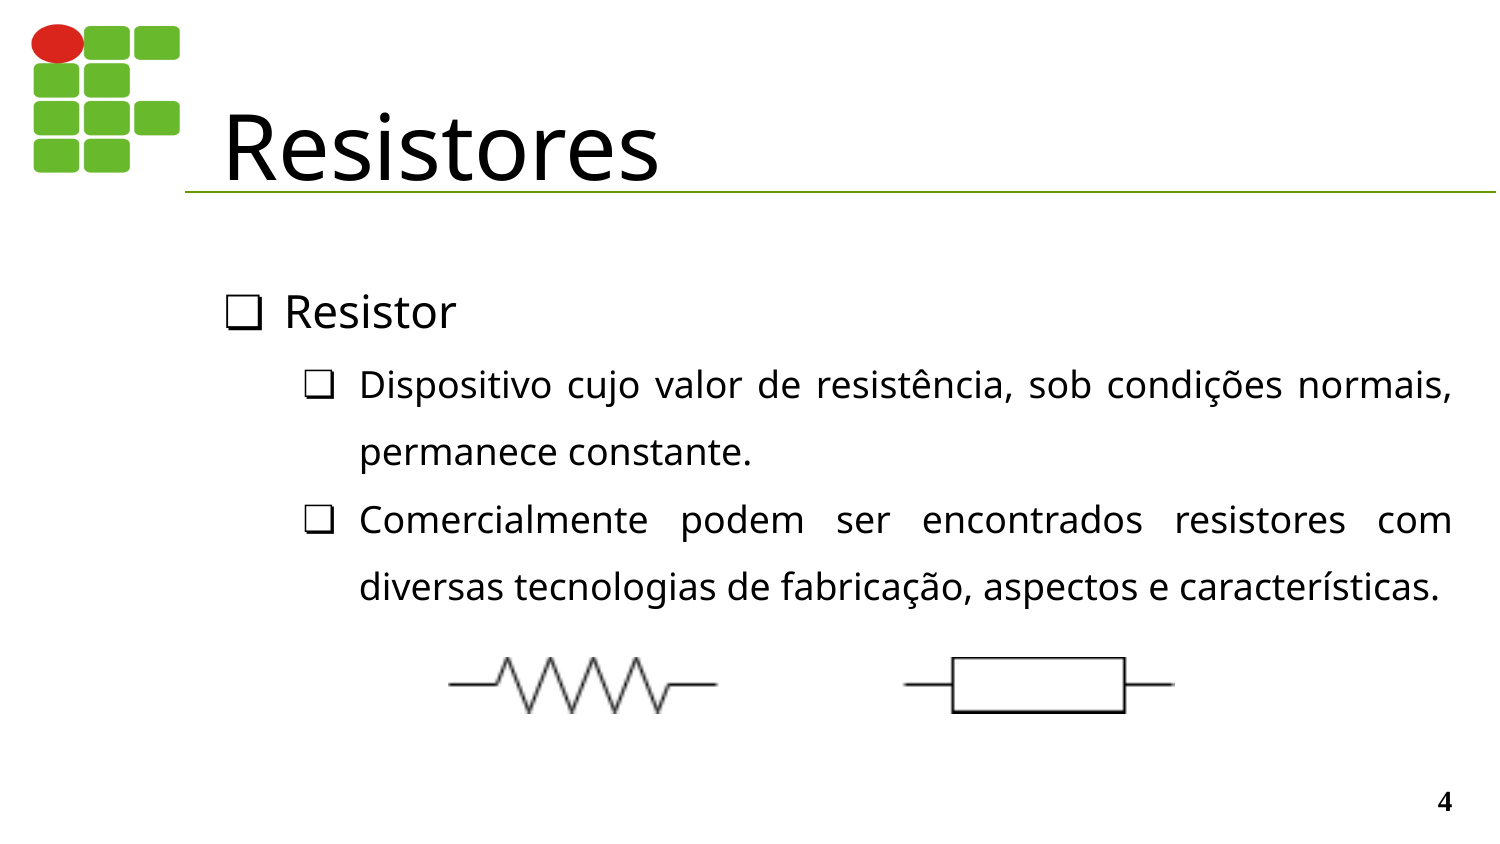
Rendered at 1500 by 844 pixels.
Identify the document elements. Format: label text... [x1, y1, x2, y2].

picture [448, 657, 1175, 714]
picture [29, 23, 182, 174]
list Resistor Dispositivo cujo valor de resistência, sob condições normais, permanece constante. Comercialmente podem ser encontrados resistores com diversas tecnologias de fabricação, aspectos e características. [193, 248, 1469, 603]
text_box ‹#› [1155, 768, 1468, 825]
title Resistores [206, 26, 1468, 207]
